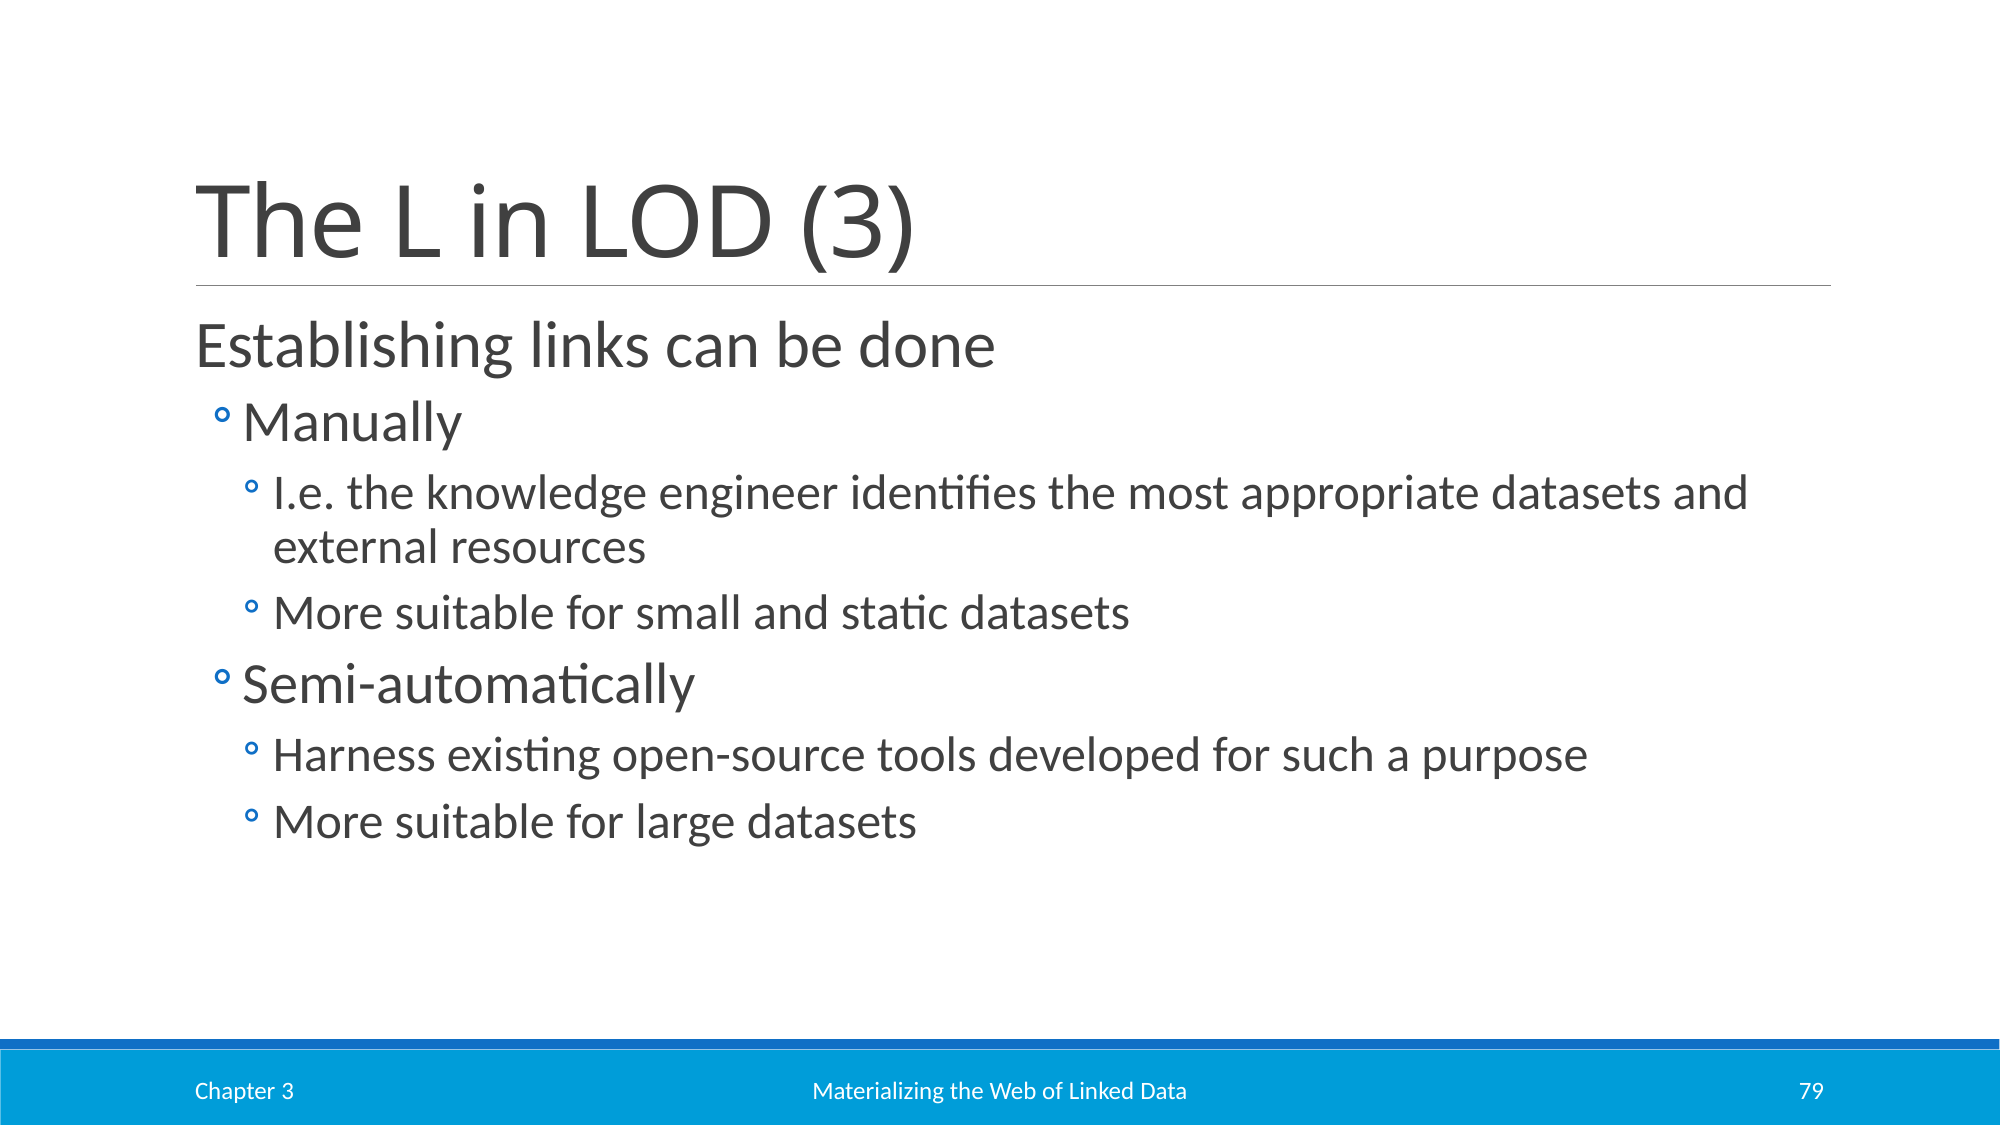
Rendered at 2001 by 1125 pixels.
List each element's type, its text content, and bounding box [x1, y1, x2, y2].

list Establishing links can be done Manually I.e. the knowledge engineer identifies the most appropriate datasets and external resources More suitable for small and static datasets Semi-automatically Harness existing open-source tools developed for such a purpose More suitable for large datasets [180, 302, 1830, 963]
footer Materializing the Web of Linked Data [604, 1059, 1396, 1120]
slide_number Chapter 3 [180, 1059, 586, 1120]
title The L in LOD (3) [180, 47, 1830, 285]
slide_number 79 [1624, 1059, 1840, 1120]
